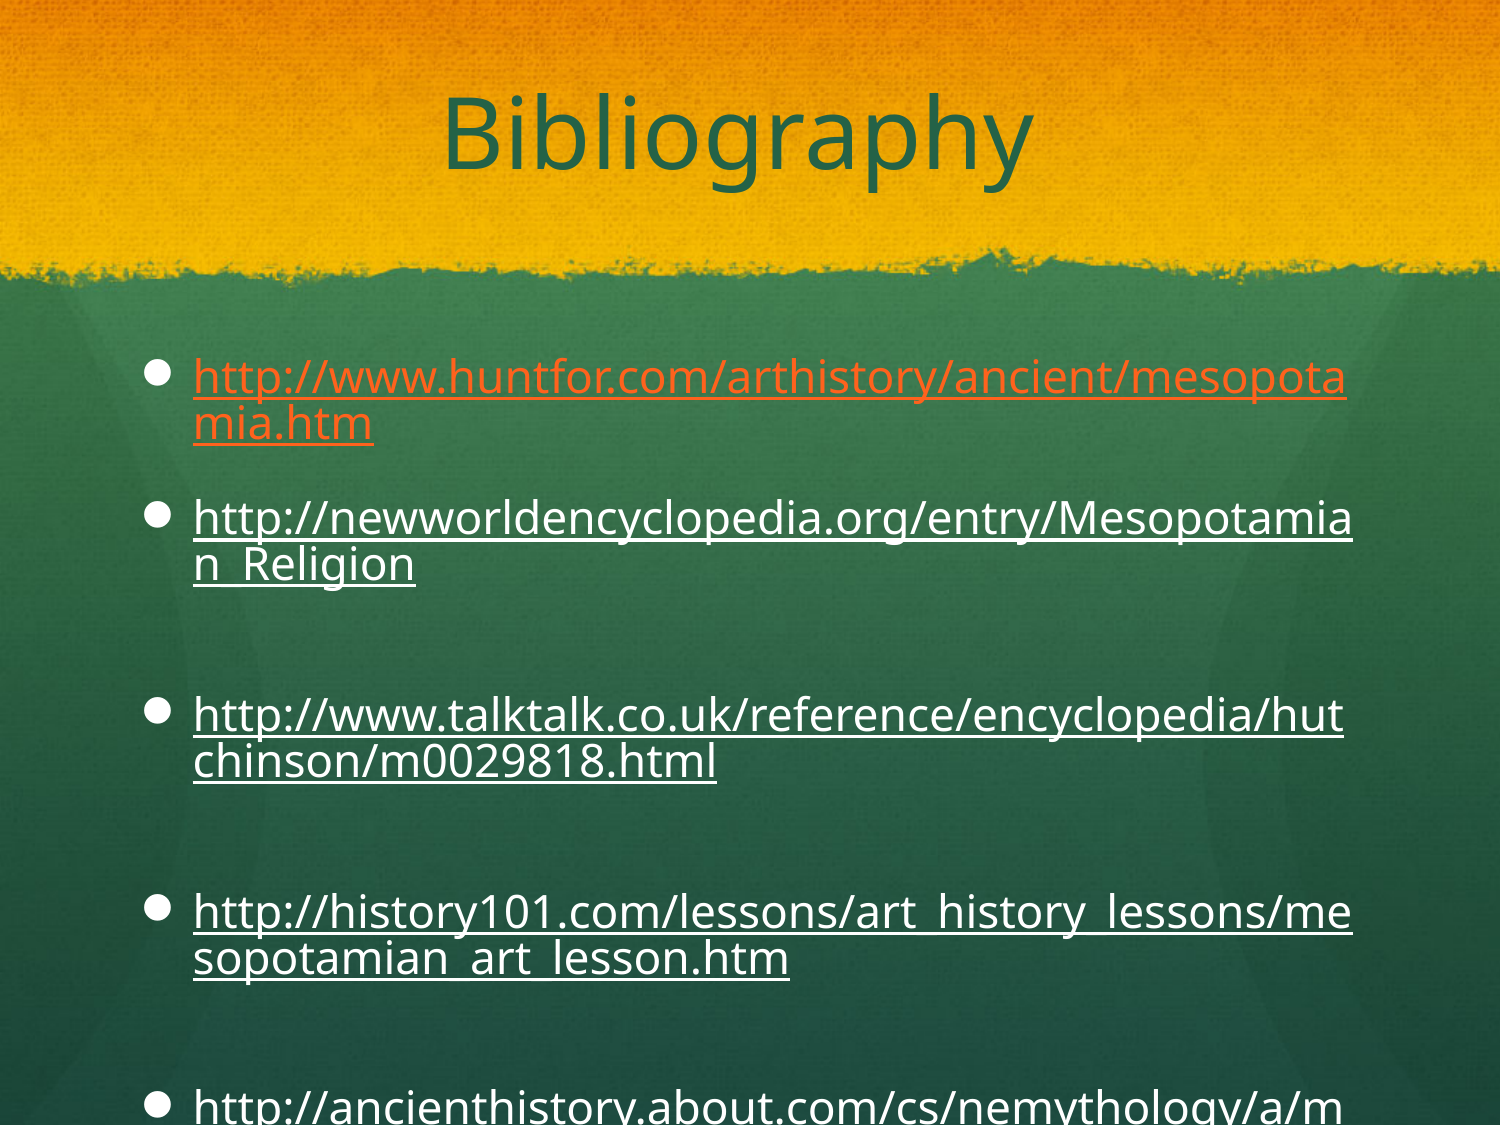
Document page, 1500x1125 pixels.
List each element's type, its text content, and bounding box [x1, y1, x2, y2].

picture [0, 0, 1500, 1125]
title Bibliography [125, 13, 1375, 246]
list http://www.huntfor.com/arthistory/ancient/mesopotamia.htm http://newworldencyclopedia.org/entry/Mesopotamian_Religion http://www.talktalk.co.uk/reference/encyclopedia/hutchinson/m0029818.html http://history101.com/lessons/art_history_lessons/mesopotamian_art_lesson.htm http://ancienthistory.about.com/cs/nemythology/a/mesopotamiarel.htm [125, 339, 1375, 1026]
